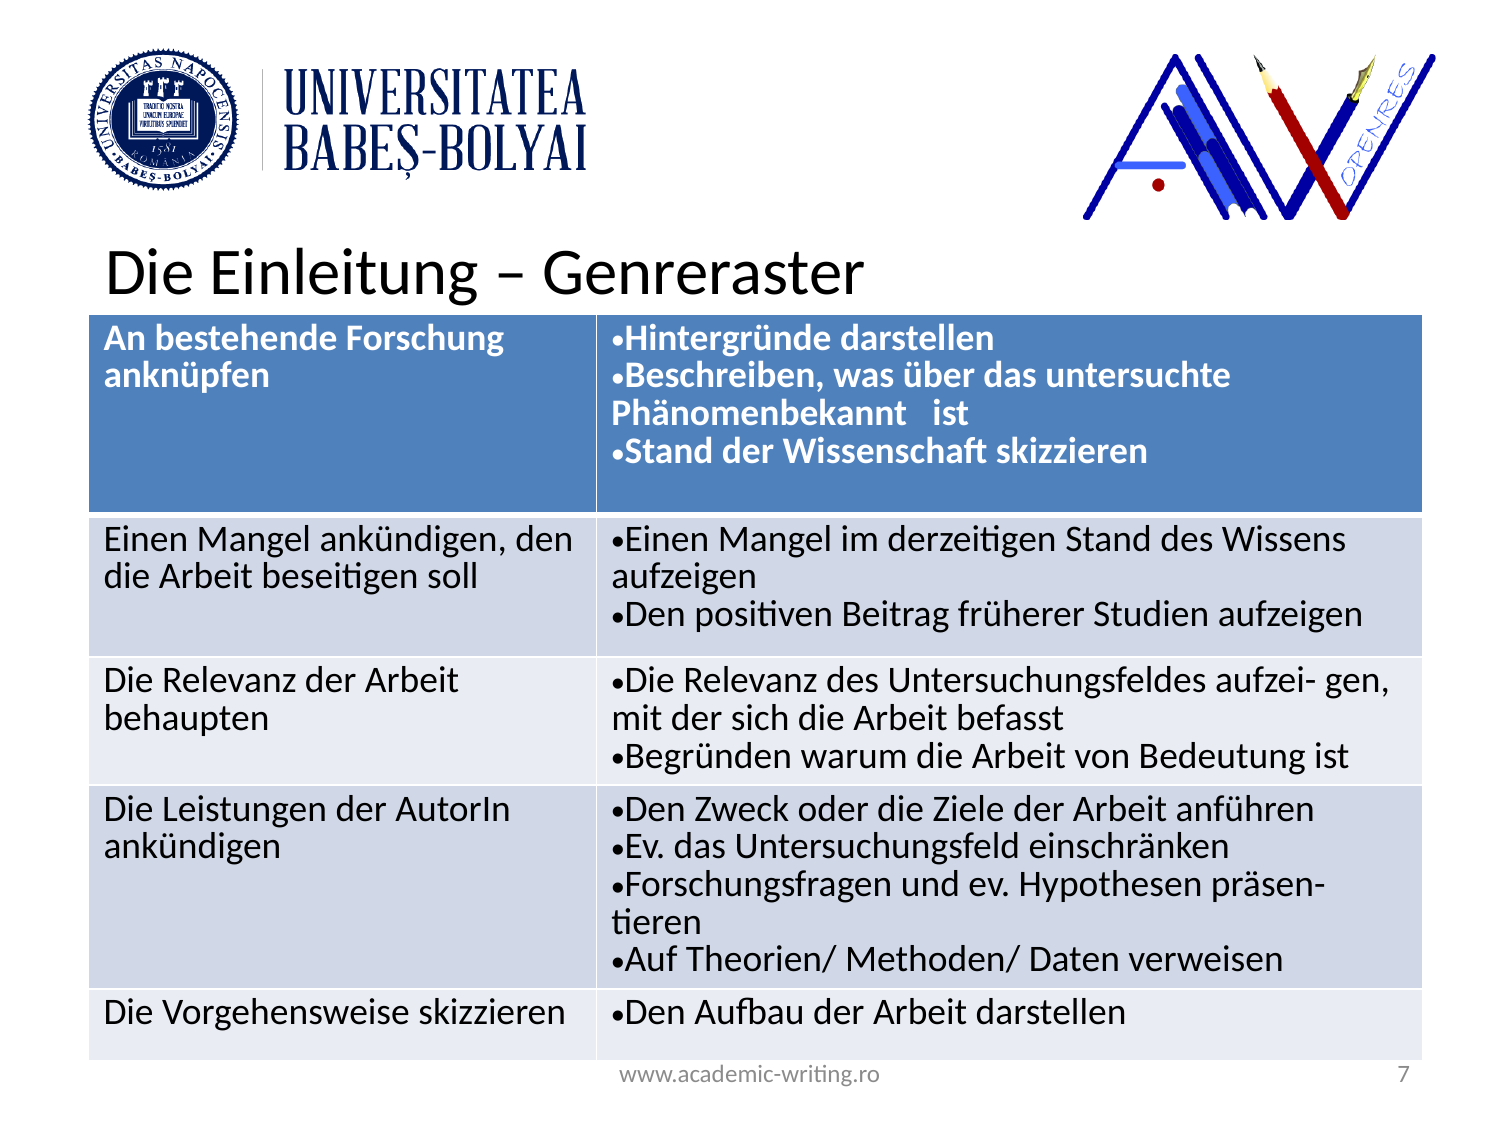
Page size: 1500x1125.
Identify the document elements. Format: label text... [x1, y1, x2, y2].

table_header Hintergründe darstellen Beschreiben, was über das untersuchte Phänomenbekannt ist Stand der Wissenschaft skizzieren [597, 315, 1422, 512]
table_cell Die Leistungen der AutorIn ankündigen [89, 786, 596, 988]
slide_number 7 [1074, 1042, 1425, 1103]
table_cell Einen Mangel im derzeitigen Stand des Wissens aufzeigen Den positiven Beitrag früherer Studien aufzeigen [597, 518, 1422, 656]
picture [1083, 54, 1436, 220]
list Die Einleitung – Genreraster [75, 219, 1425, 963]
table_cell Den Zweck oder die Ziele der Arbeit anführen Ev. das Untersuchungsfeld einschränken Forschungsfragen und ev. Hypothesen präsen- tieren Auf Theorien/ Methoden/ Daten verweisen [597, 786, 1422, 988]
picture [76, 42, 597, 197]
table_cell Die Vorgehensweise skizzieren [89, 990, 596, 1060]
table_cell Den Aufbau der Arbeit darstellen [597, 990, 1422, 1060]
table_cell Die Relevanz der Arbeit behaupten [89, 658, 596, 784]
table_header An bestehende Forschung anknüpfen [89, 315, 596, 512]
table_cell Einen Mangel ankündigen, den die Arbeit beseitigen soll [89, 518, 596, 656]
table_cell Die Relevanz des Untersuchungsfeldes aufzei- gen, mit der sich die Arbeit befasst Begründen warum die Arbeit von Bedeutung ist [597, 658, 1422, 784]
footer www.academic-writing.ro [512, 1062, 988, 1103]
